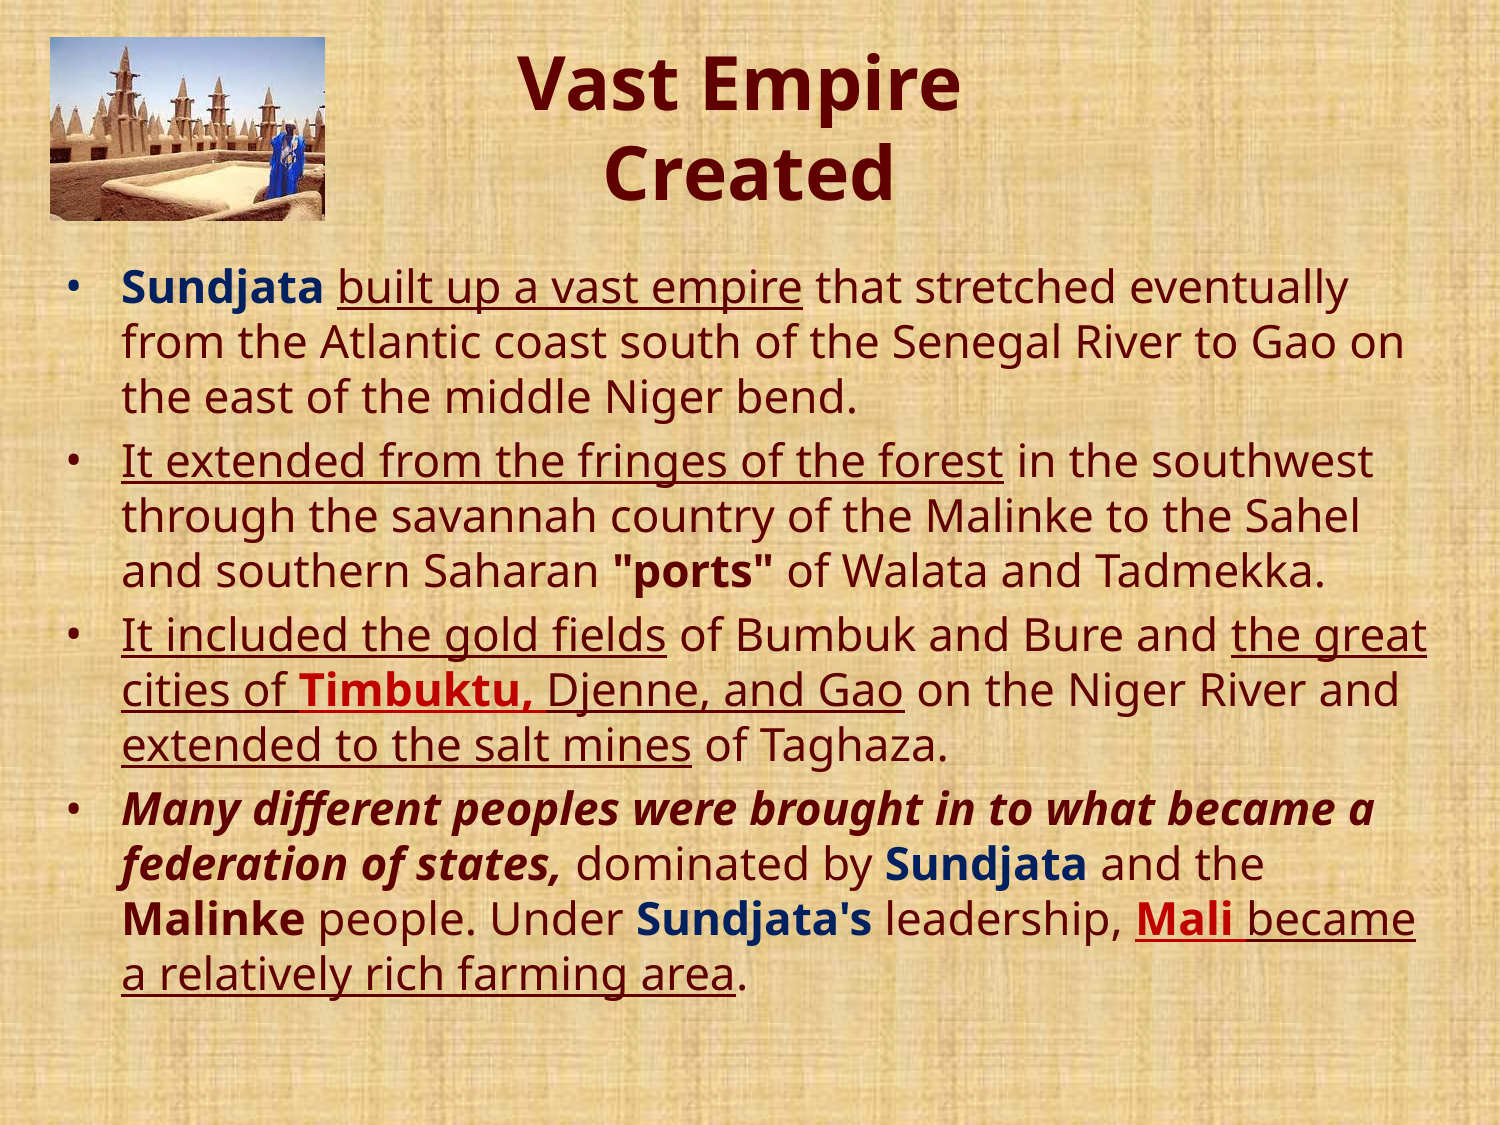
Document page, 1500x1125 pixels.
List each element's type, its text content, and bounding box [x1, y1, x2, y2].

title Vast Empire Created [75, 24, 1425, 225]
list Sundjata built up a vast empire that stretched eventually from the Atlantic coast south of the Senegal River to Gao on the east of the middle Niger bend. It extended from the fringes of the forest in the southwest through the savannah country of the Malinke to the Sahel and southern Saharan "ports" of Walata and Tadmekka. It included the gold fields of Bumbuk and Bure and the great cities of Timbuktu, Djenne, and Gao on the Niger River and extended to the salt mines of Taghaza. Many different peoples were brought in to what became a federation of states, dominated by Sundjata and the Malinke people. Under Sundjata's leadership, Mali became a relatively rich farming area. [50, 249, 1463, 1005]
picture [0, 0, 1500, 1125]
